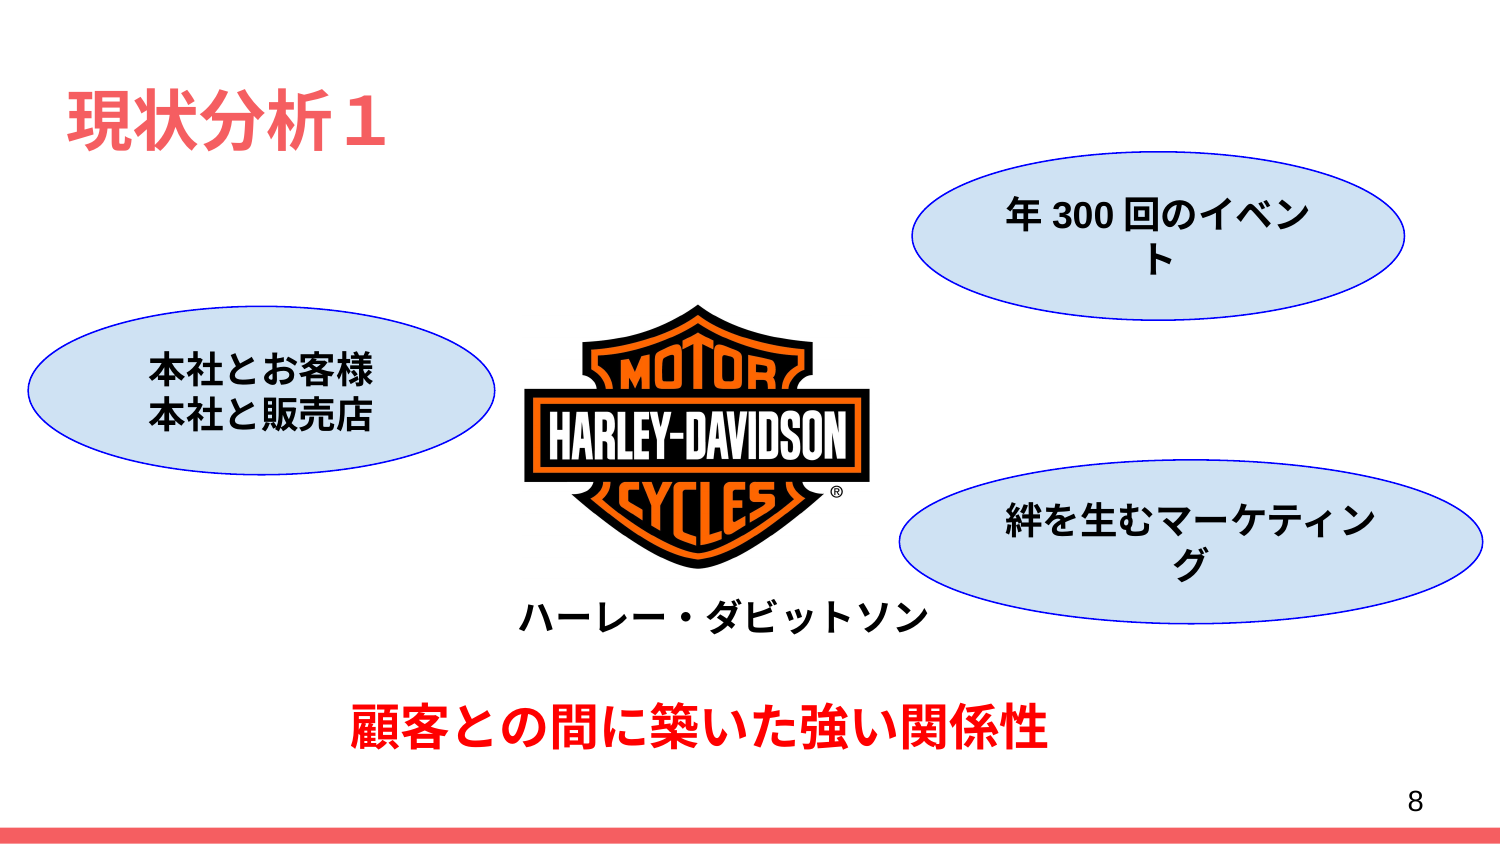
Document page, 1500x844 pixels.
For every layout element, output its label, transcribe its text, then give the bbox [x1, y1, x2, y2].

text_box 絆を生むマーケティング [899, 459, 1483, 624]
text_box 本社とお客様 本社と販売店 [28, 306, 495, 475]
picture [522, 294, 872, 580]
title 現状分析１ [51, 64, 1449, 167]
text_box 顧客との間に築いた強い関係性 [334, 680, 1082, 790]
slide_number 8 [1392, 767, 1483, 833]
text_box 年300回のイベント [912, 151, 1405, 321]
list ハーレー・ダビットソン [502, 579, 962, 662]
